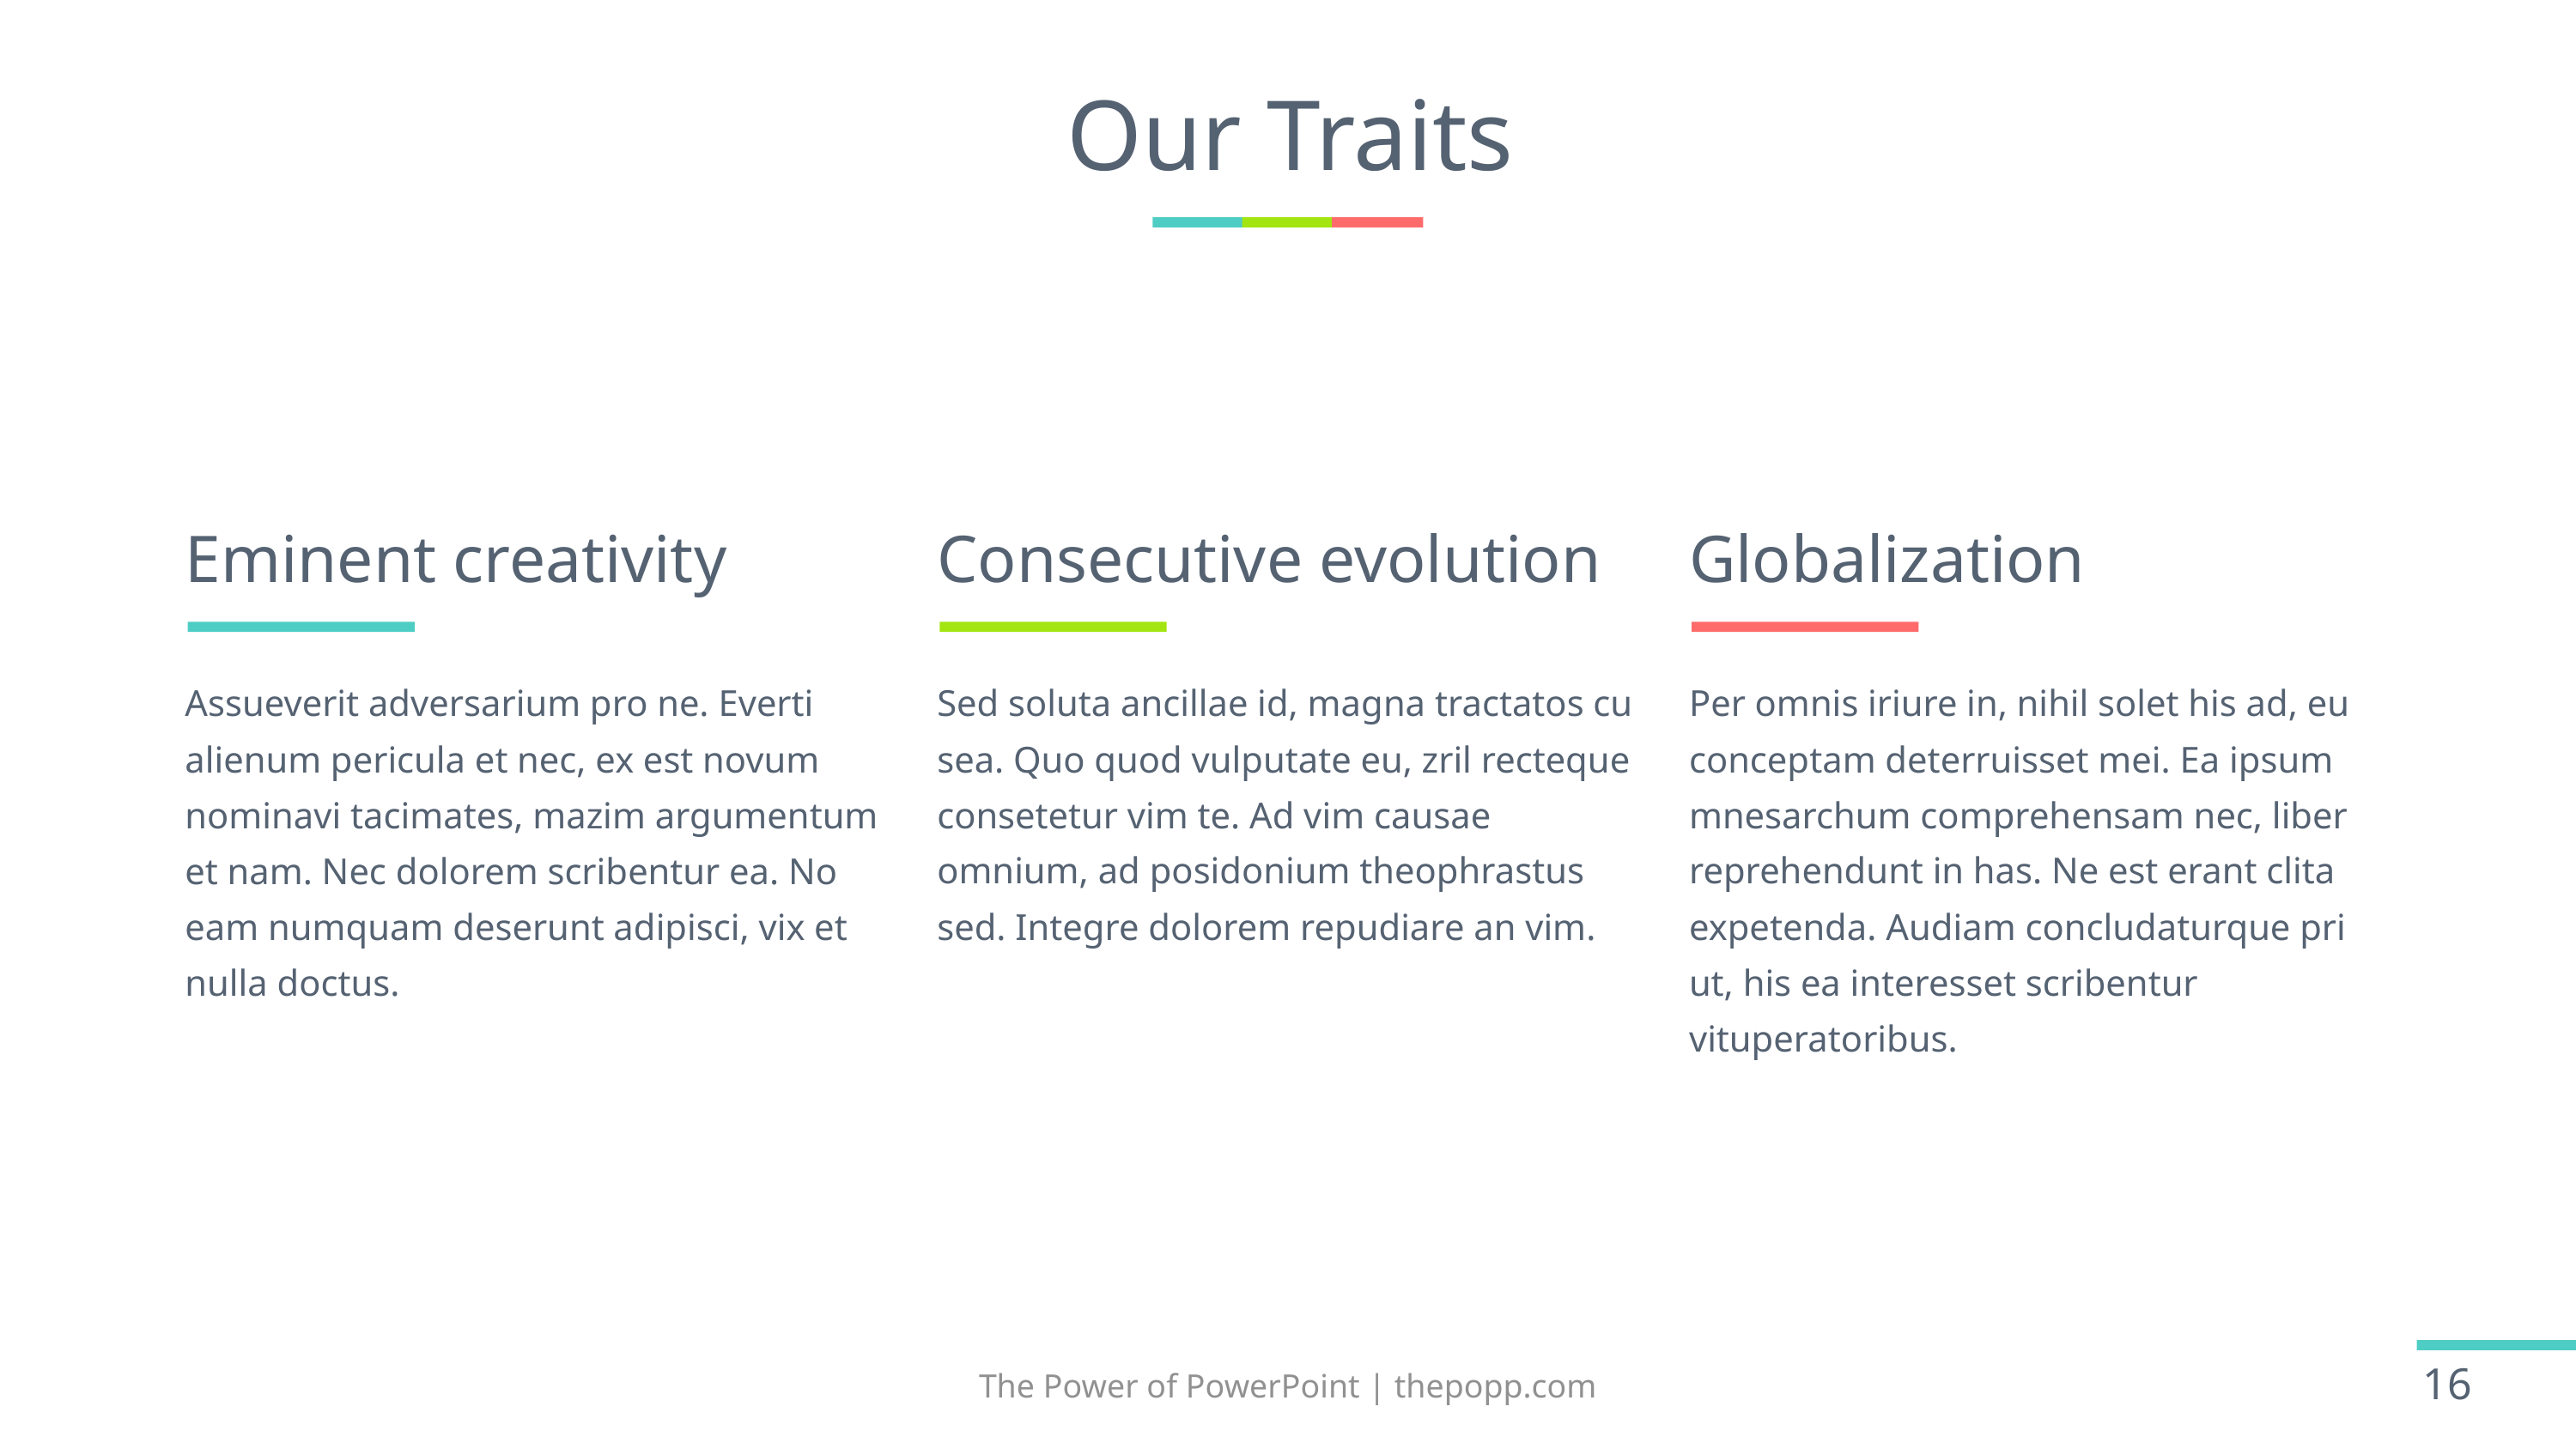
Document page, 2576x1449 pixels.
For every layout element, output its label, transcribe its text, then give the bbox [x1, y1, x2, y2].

list Globalization [1676, 504, 2404, 609]
title Our Traits [69, 49, 2512, 230]
slide_number 16 [2409, 1351, 2576, 1421]
list Consecutive evolution [924, 504, 1652, 609]
list Eminent creativity [172, 504, 900, 609]
list Per omnis iriure in, nihil solet his ad, eu conceptam deterruisset mei. Ea ipsum mnesarchum comprehensam nec, liber reprehendunt in has. Ne est erant clita expetenda. Audiam concludaturque pri ut, his ea interesset scribentur vituperatoribus. [1676, 661, 2404, 1071]
footer The Power of PowerPoint | thepopp.com [853, 1349, 1723, 1427]
list Assueverit adversarium pro ne. Everti alienum pericula et nec, ex est novum nominavi tacimates, mazim argumentum et nam. Nec dolorem scribentur ea. No eam numquam deserunt adipisci, vix et nulla doctus. [172, 661, 900, 1071]
list Sed soluta ancillae id, magna tractatos cu sea. Quo quod vulputate eu, zril recteque consetetur vim te. Ad vim causae omnium, ad posidonium theophrastus sed. Integre dolorem repudiare an vim. [924, 661, 1652, 1071]
